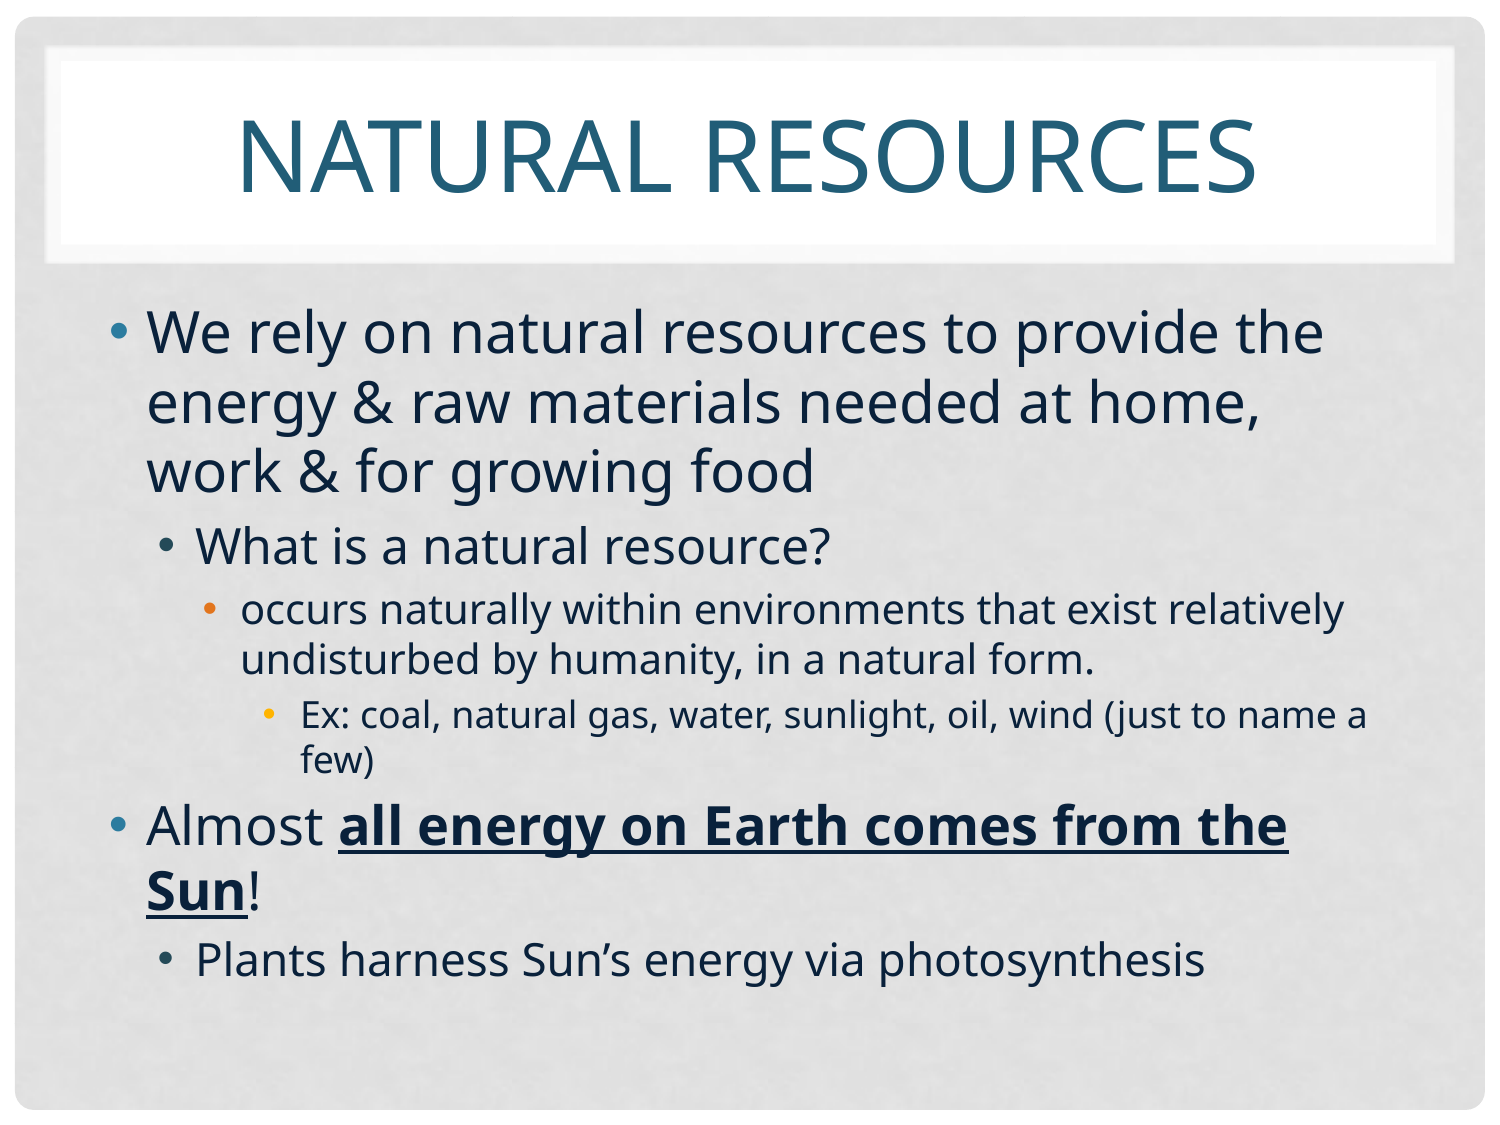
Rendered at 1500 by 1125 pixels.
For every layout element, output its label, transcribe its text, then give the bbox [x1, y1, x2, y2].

list We rely on natural resources to provide the energy & raw materials needed at home, work & for growing food What is a natural resource? occurs naturally within environments that exist relatively undisturbed by humanity, in a natural form. Ex: coal, natural gas, water, sunlight, oil, wind (just to name a few) Almost all energy on Earth comes from the Sun! Plants harness Sun’s energy via photosynthesis [75, 287, 1425, 1005]
title Natural Resources [69, 66, 1425, 238]
